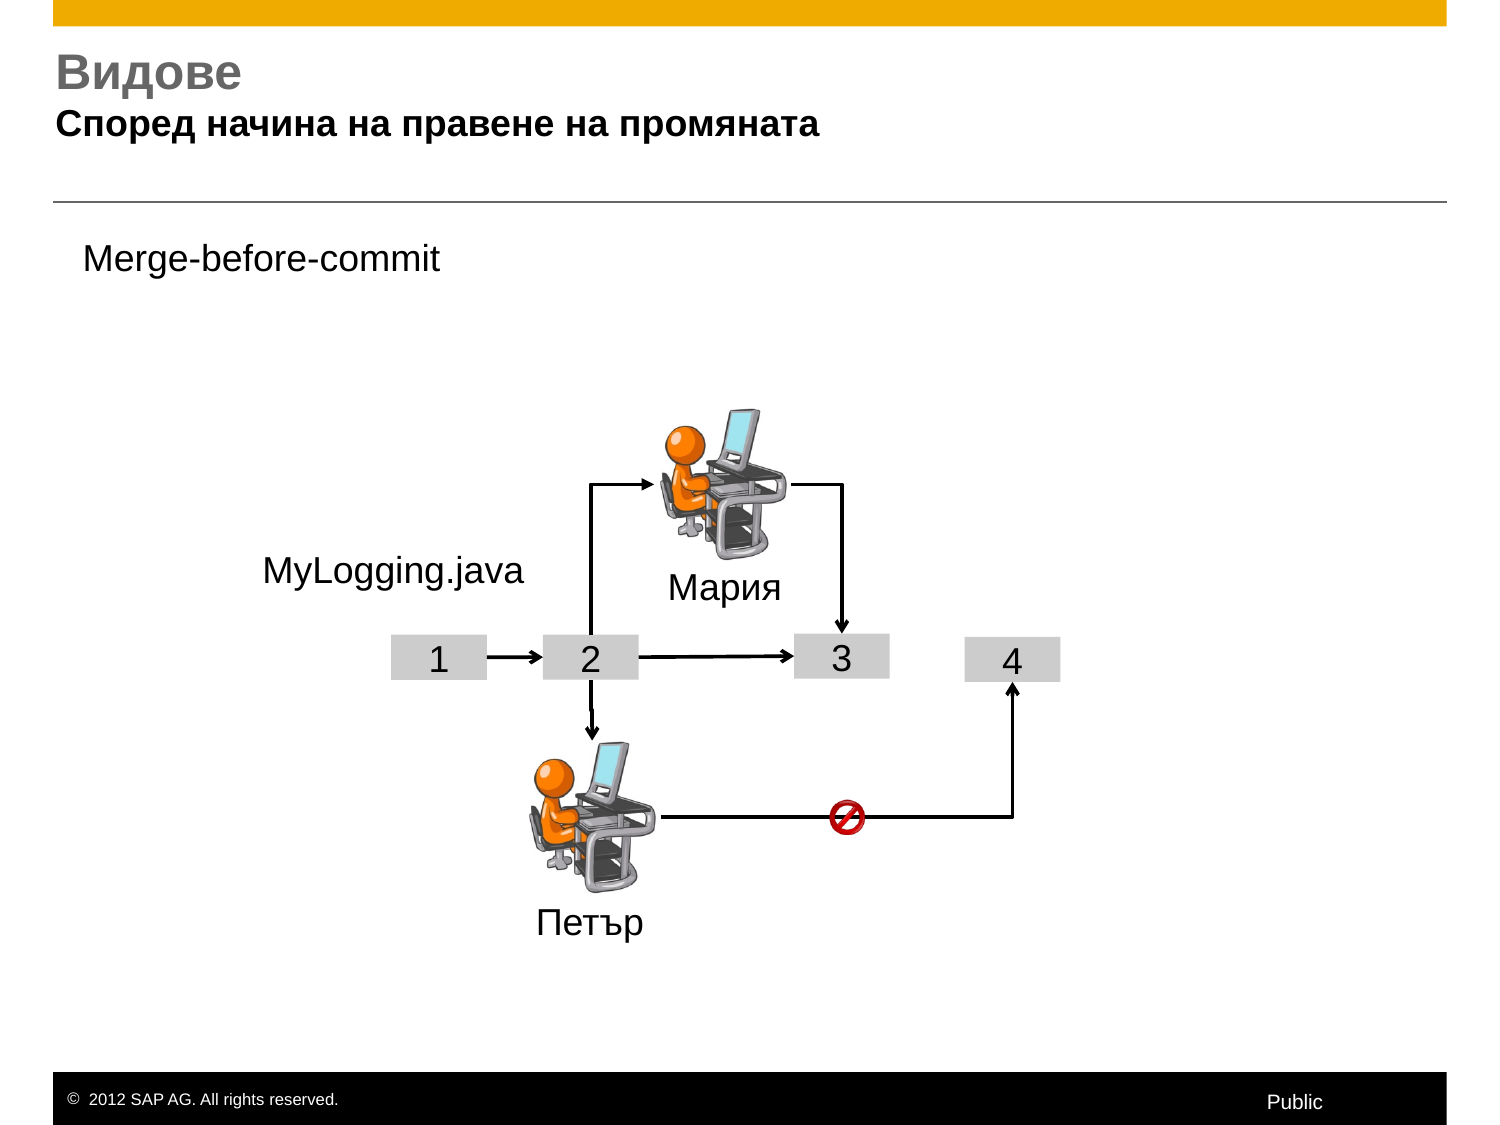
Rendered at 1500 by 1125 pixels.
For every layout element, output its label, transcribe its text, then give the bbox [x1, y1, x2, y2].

picture [827, 798, 865, 836]
text_box 1 [391, 634, 487, 680]
text_box 4 [964, 636, 1061, 682]
text_box MyLogging.java [262, 545, 525, 591]
text_box 2 [542, 634, 639, 680]
text_box 3 [794, 633, 890, 679]
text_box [660, 681, 1013, 818]
picture [523, 740, 661, 894]
picture [653, 407, 792, 562]
text_box Мария [667, 571, 783, 609]
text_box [590, 484, 655, 635]
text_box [790, 484, 843, 634]
text_box Петър [535, 906, 645, 943]
title Видове Според начина на правене на промяната [55, 59, 1449, 184]
list Merge-before-commit [53, 233, 1414, 340]
